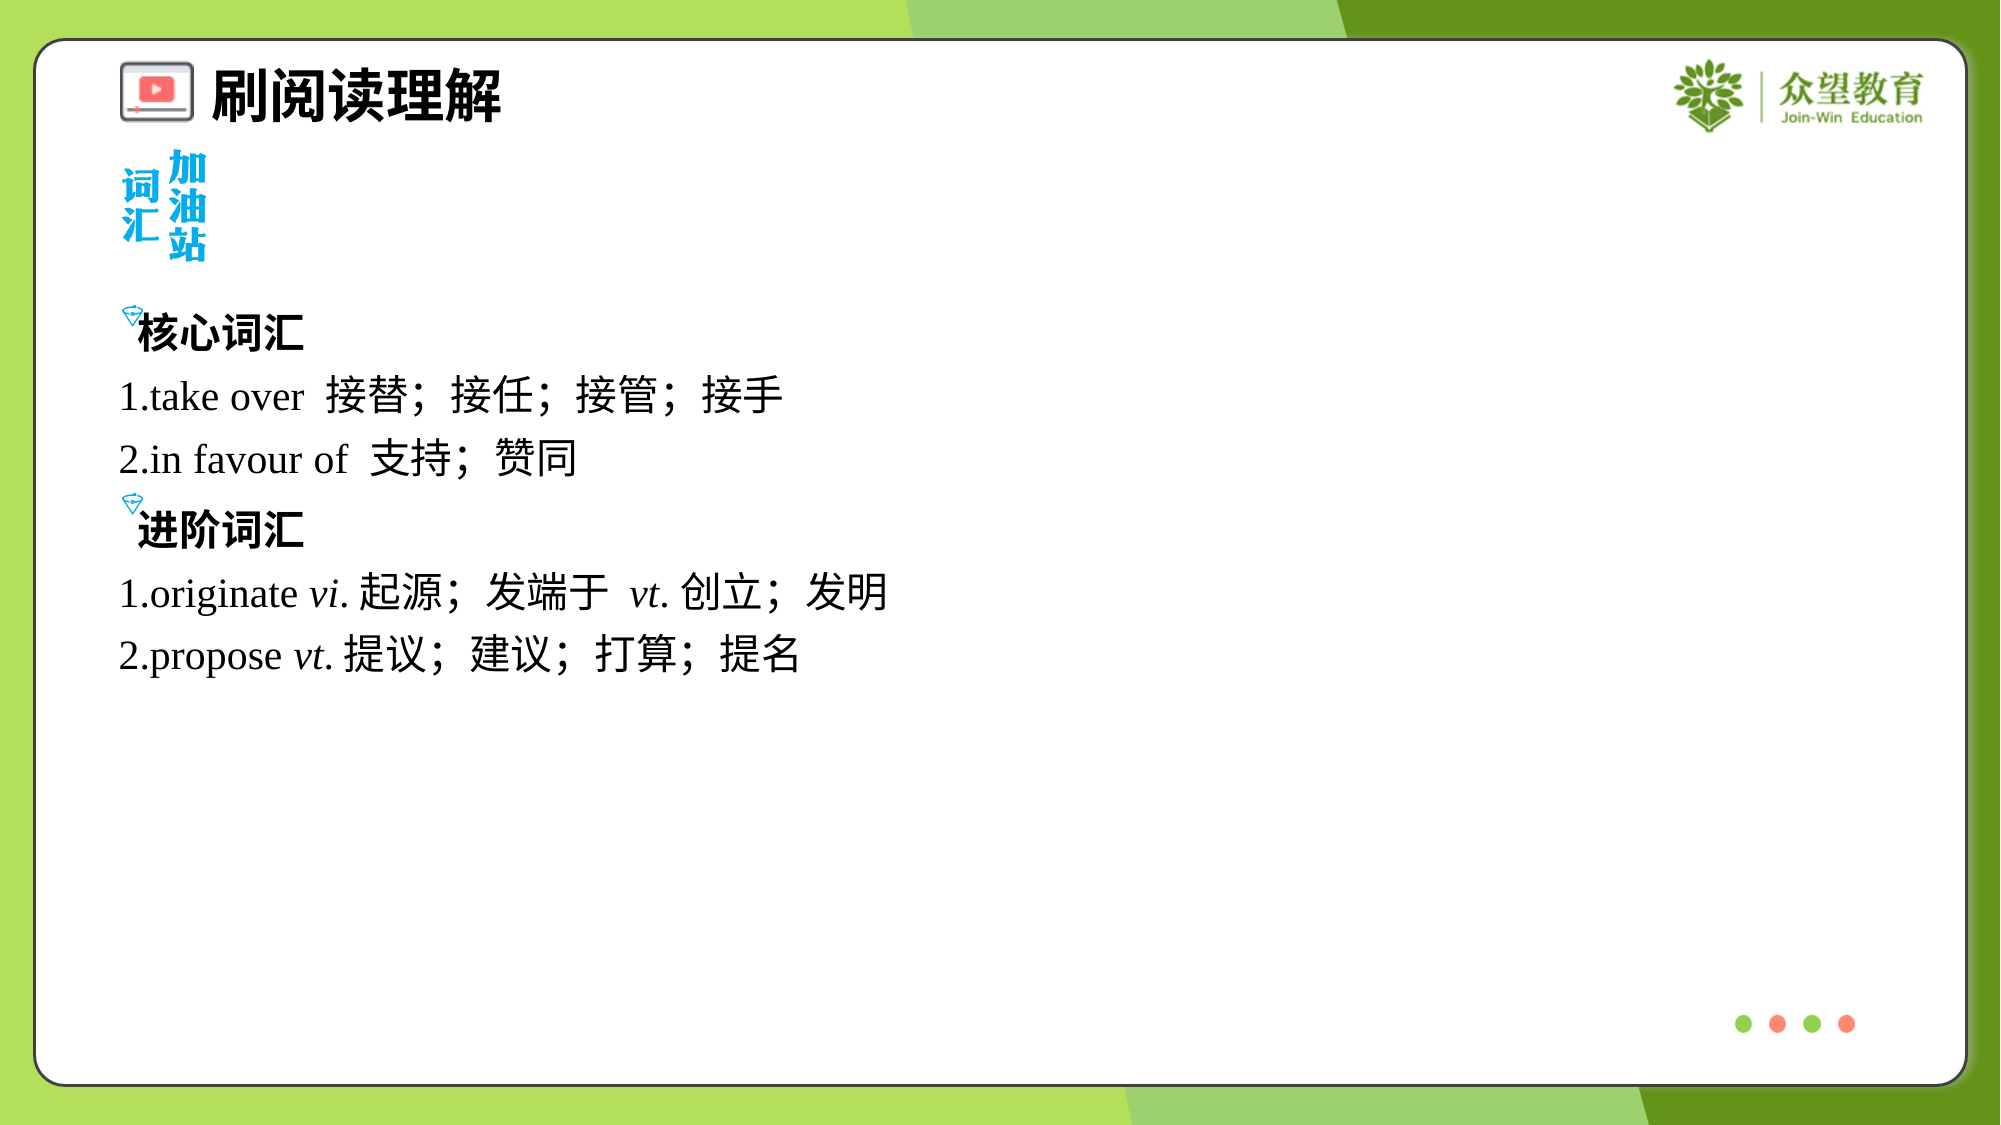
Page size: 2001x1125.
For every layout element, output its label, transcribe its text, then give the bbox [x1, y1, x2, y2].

text_box &4& 核心词汇 1.take over 接替；接任；接管；接手 2.in favour of 支持；赞同 &5& 进阶词汇 1.originate vi.起源；发端于 vt.创立；发明 2.propose vt.提议；建议；打算；提名 [118, 284, 1882, 655]
picture [0, 0, 2000, 1125]
